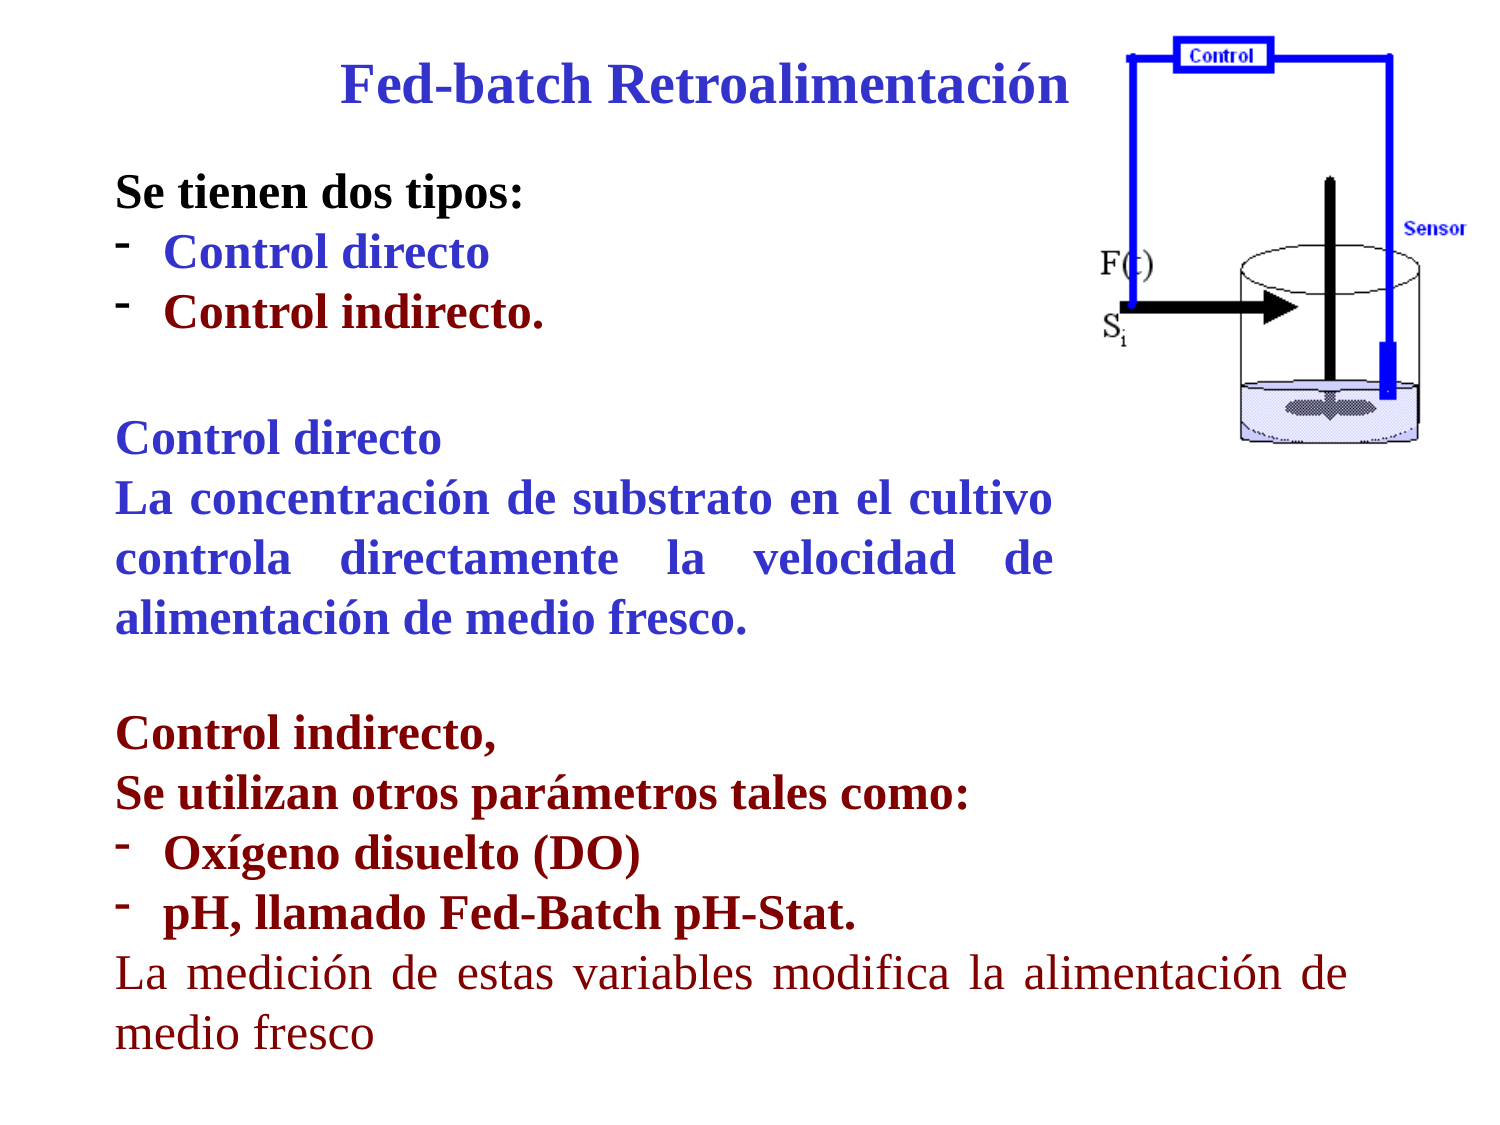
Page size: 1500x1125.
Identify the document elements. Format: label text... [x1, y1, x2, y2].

text_box Control indirecto, Se utilizan otros parámetros tales como: Oxígeno disuelto (DO) pH, llamado Fed-Batch pH-Stat. La medición de estas variables modifica la alimentación de medio fresco [100, 692, 1365, 1068]
text_box Fed-batch Retroalimentación [200, 37, 1075, 123]
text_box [1080, 30, 1500, 499]
text_box Control directo La concentración de substrato en el cultivo controla directamente la velocidad de alimentación de medio fresco. [100, 397, 1069, 652]
text_box Se tienen dos tipos: Control directo Control indirecto. [100, 151, 609, 347]
